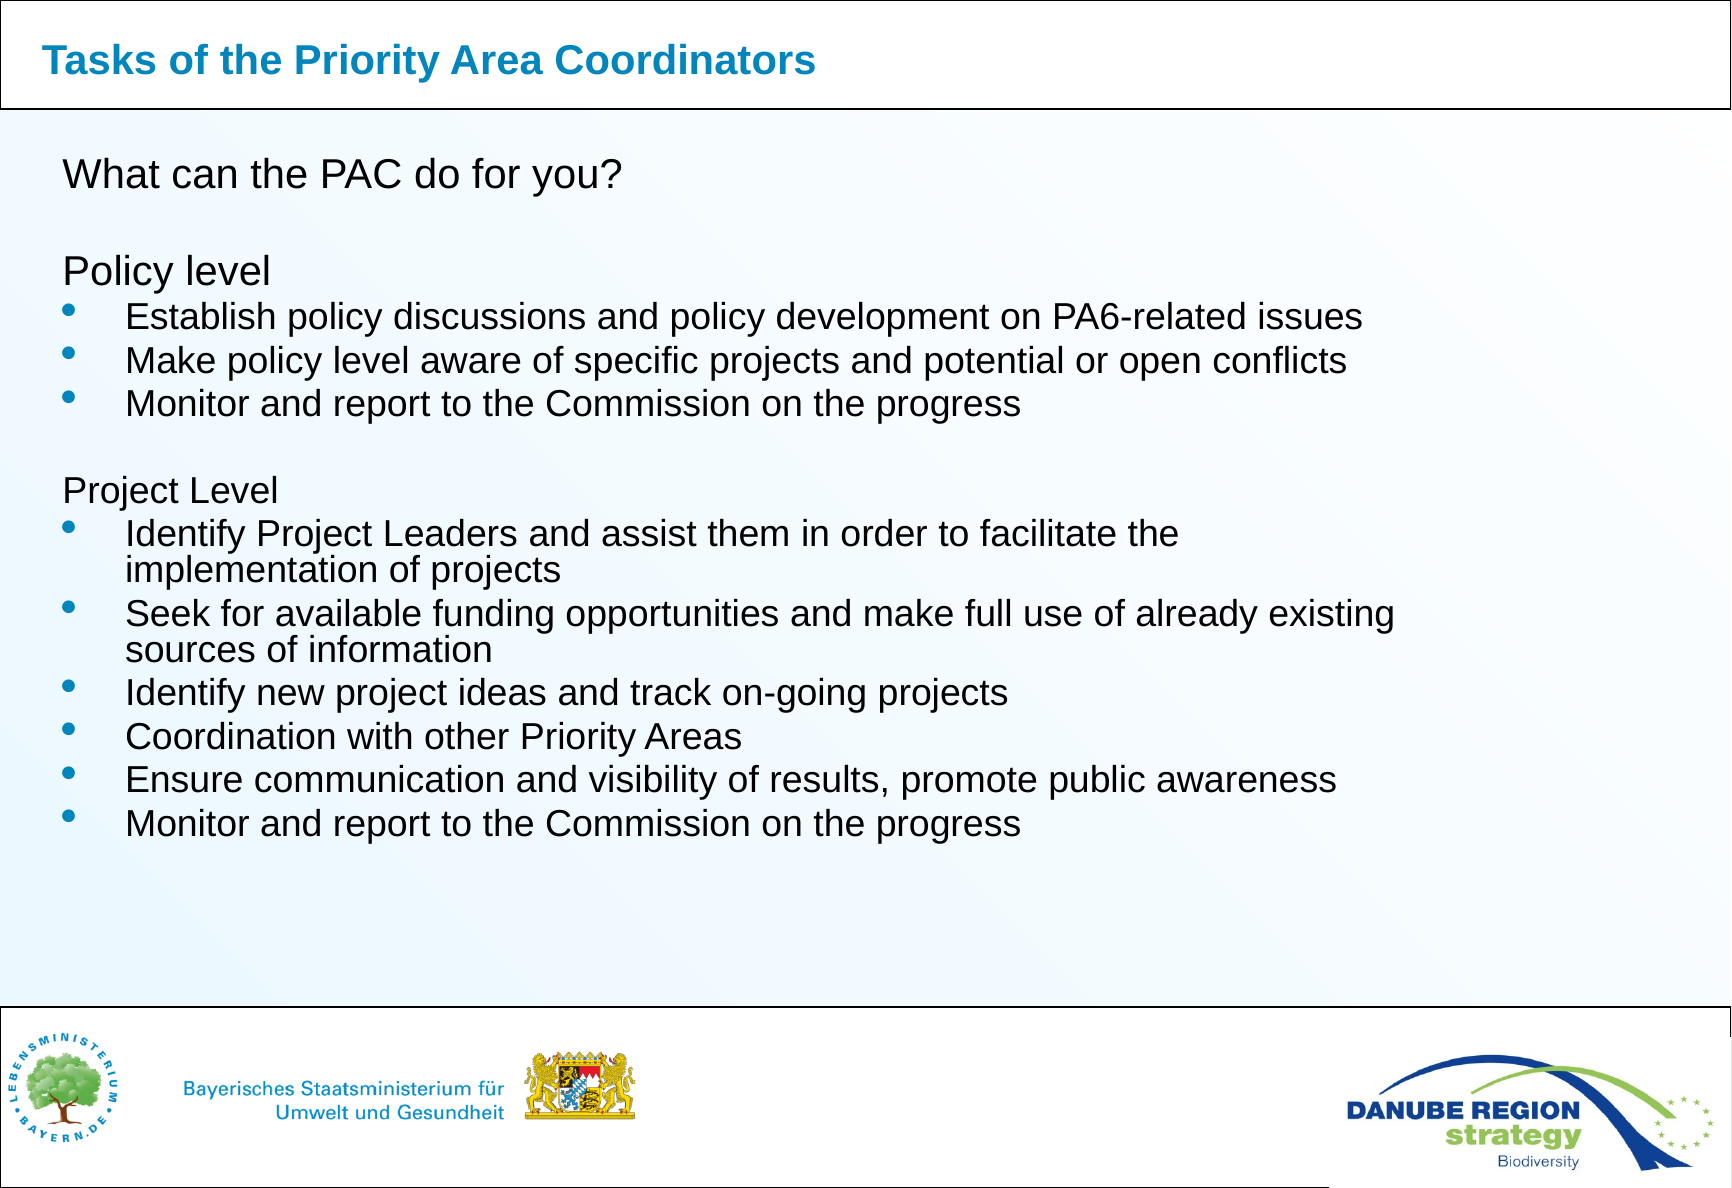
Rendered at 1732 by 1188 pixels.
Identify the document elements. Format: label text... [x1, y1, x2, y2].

list What can the PAC do for you? Policy level Establish policy discussions and policy development on PA6-related issues Make policy level aware of specific projects and potential or open conflicts Monitor and report to the Commission on the progress Project Level Identify Project Leaders and assist them in order to facilitate the implementation of projects Seek for available funding opportunities and make full use of already existing sources of information Identify new project ideas and track on-going projects Coordination with other Priority Areas Ensure communication and visibility of results, promote public awareness Monitor and report to the Commission on the progress [62, 156, 1421, 866]
picture [1329, 1037, 1732, 1188]
picture [168, 1025, 642, 1143]
text_box Tasks of the Priority Area Coordinators [0, 0, 1732, 110]
picture [0, 1026, 141, 1149]
text_box [0, 1007, 1732, 1188]
